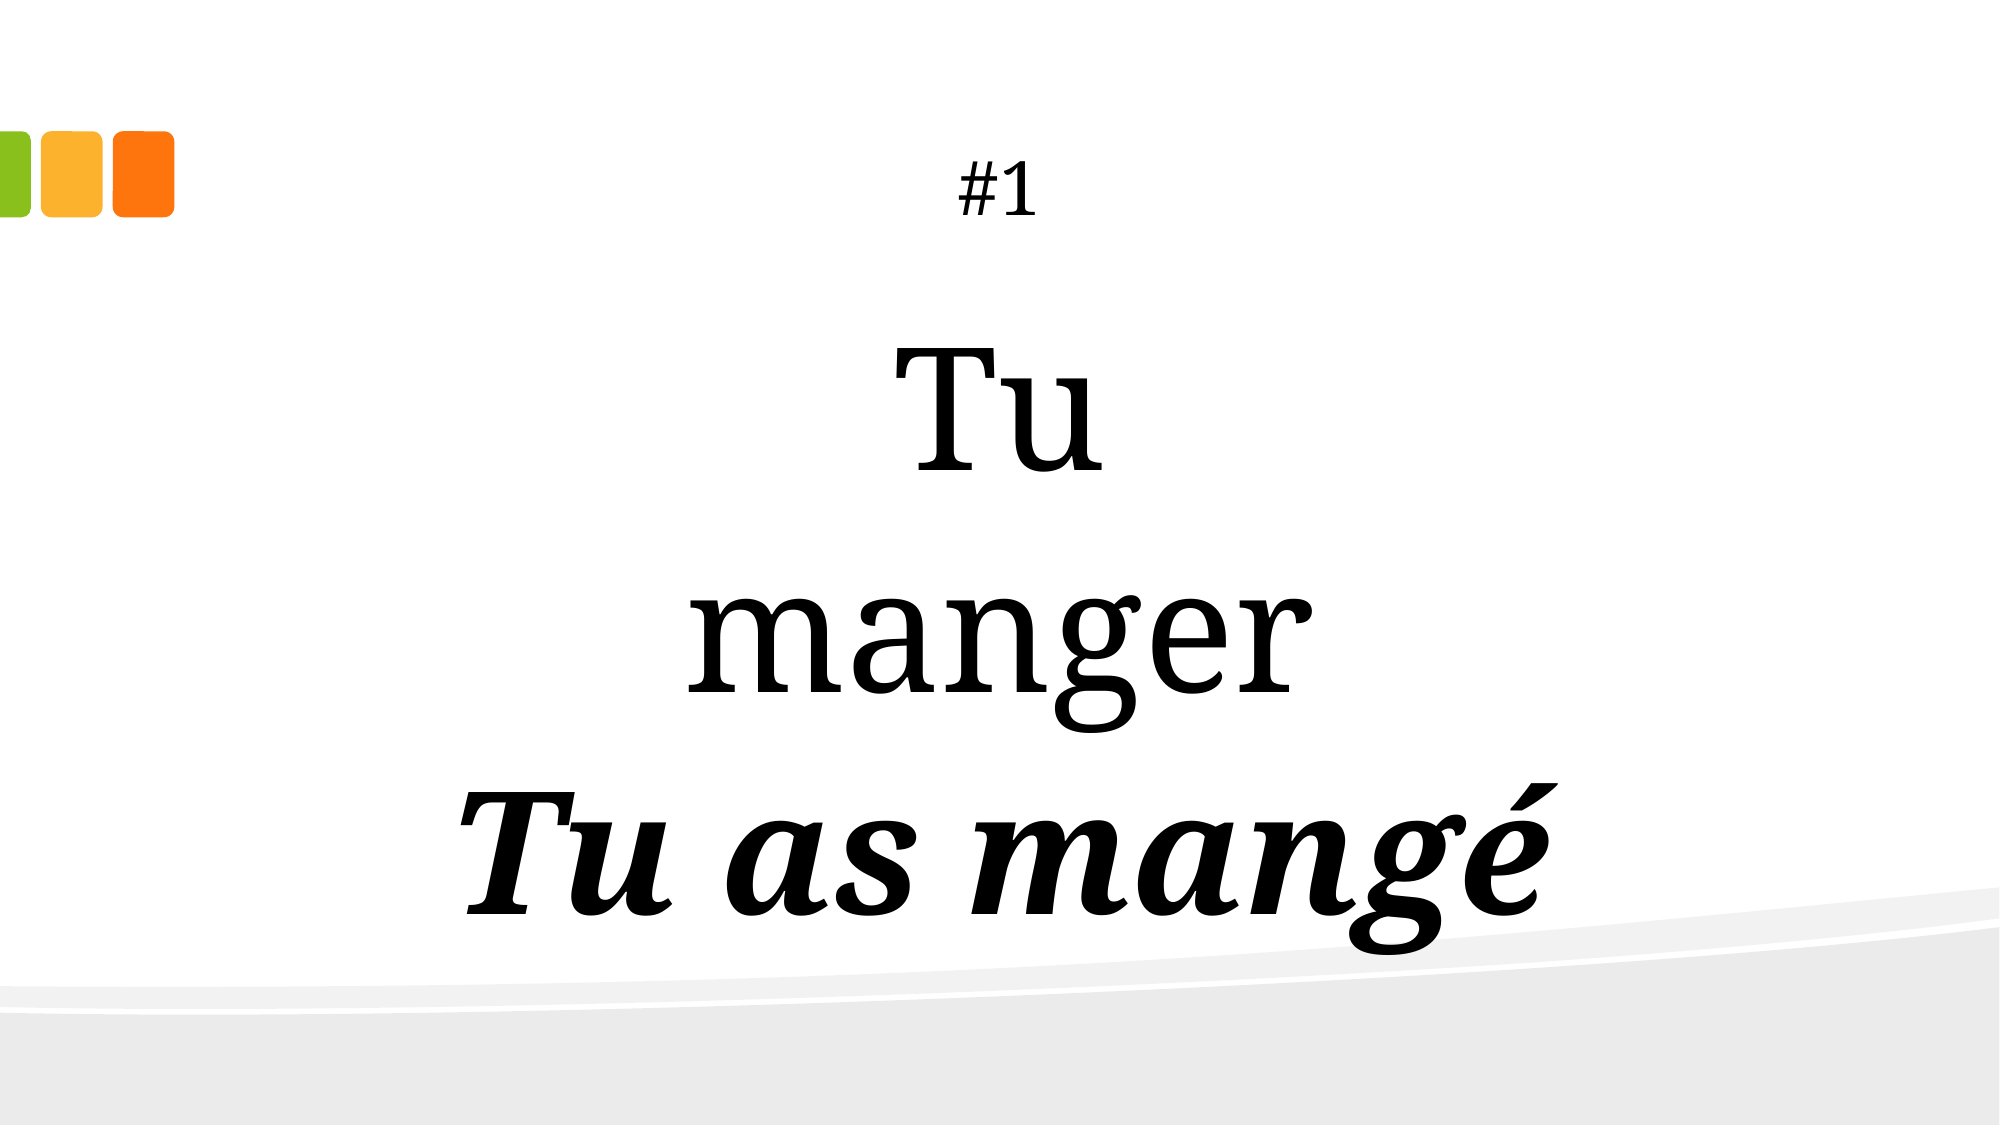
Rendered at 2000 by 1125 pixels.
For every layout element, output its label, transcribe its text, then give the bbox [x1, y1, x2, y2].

list Tu manger Tu as mangé [199, 262, 1800, 1013]
title #1 [199, 24, 1800, 238]
